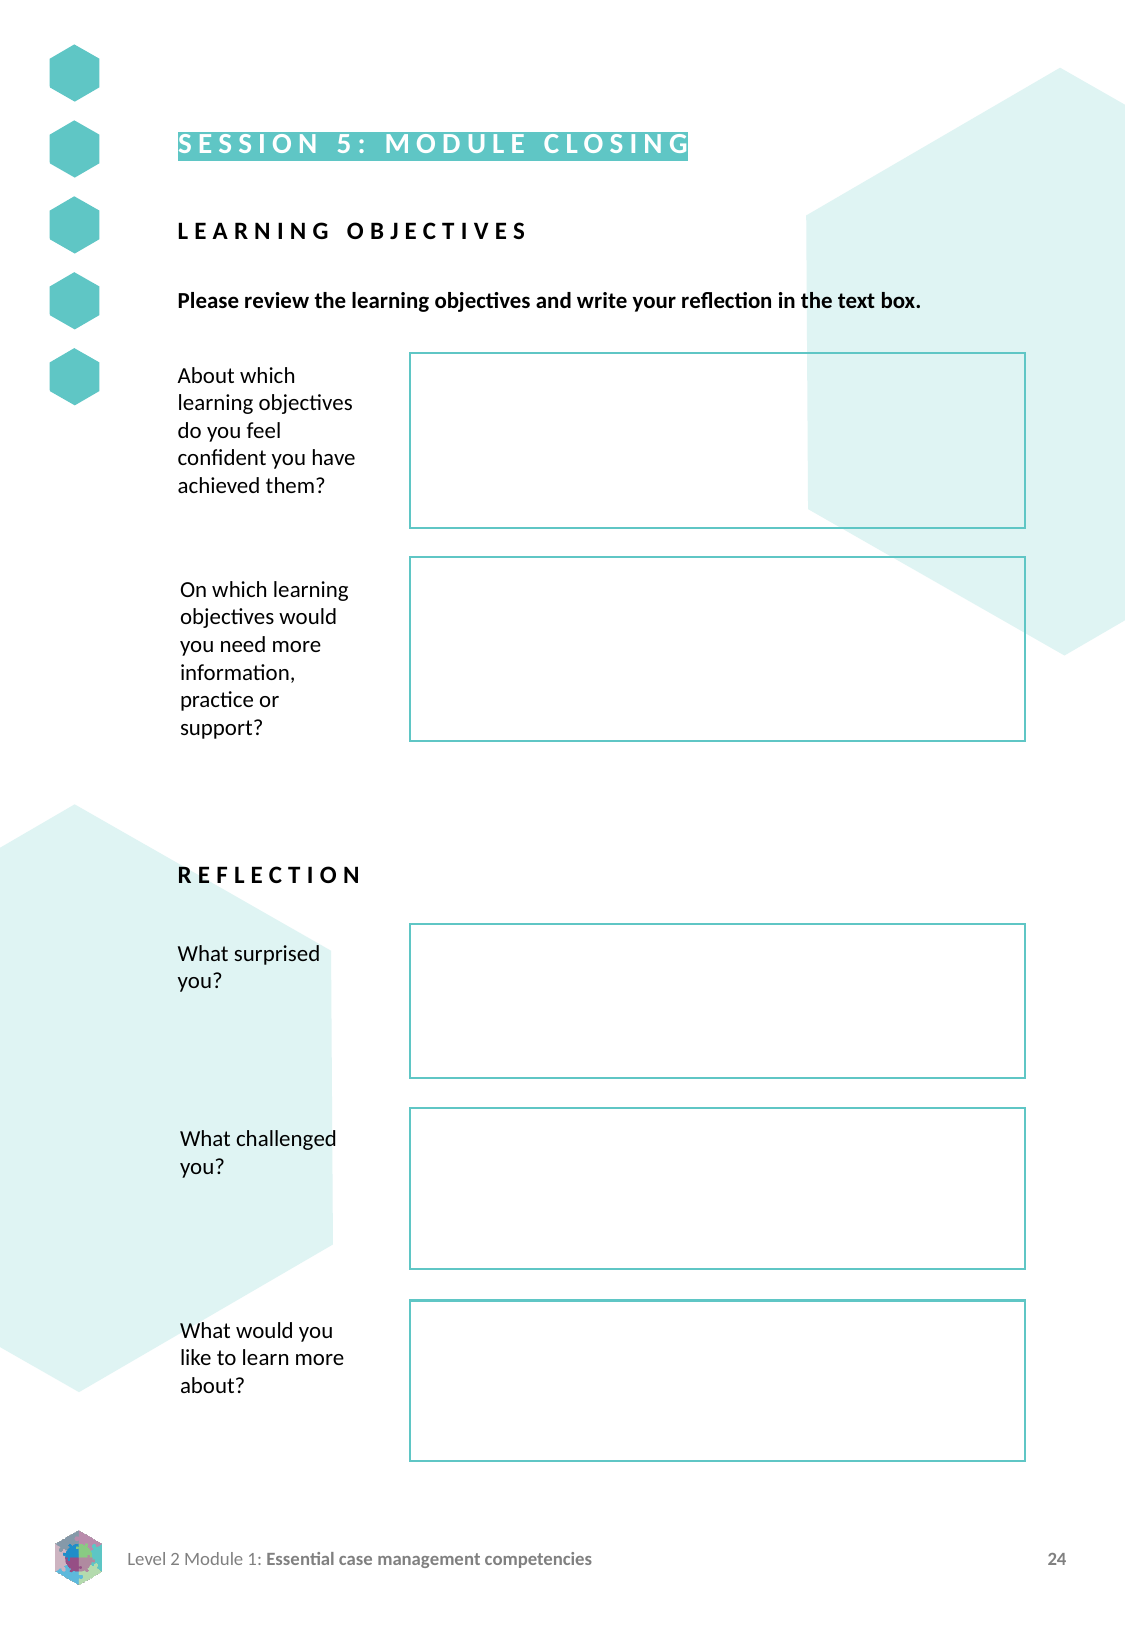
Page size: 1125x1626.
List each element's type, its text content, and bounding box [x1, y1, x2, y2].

text_box Please review the learning objectives and write your reflection in the text box. [162, 278, 1027, 321]
text_box About which learning objectives do you feel confident you have achieved them? [162, 345, 380, 513]
text_box [409, 1299, 1026, 1462]
text_box [409, 352, 1026, 529]
text_box [409, 1107, 1026, 1270]
text_box [49, 44, 100, 102]
text_box On which learning objectives would you need more information, practice or support? [165, 559, 381, 755]
text_box [805, 66, 1125, 657]
text_box LEARNING OBJECTIVES [162, 207, 1025, 253]
text_box What surprised you? [162, 923, 380, 1008]
text_box What challenged you? [165, 1109, 381, 1194]
text_box [49, 272, 100, 330]
text_box [49, 348, 100, 406]
text_box What would you like to learn more about? [165, 1300, 381, 1413]
picture [55, 1530, 102, 1585]
text_box [49, 120, 100, 178]
text_box SESSION 5: MODULE CLOSING [163, 116, 1027, 167]
text_box REFLECTION [162, 850, 1025, 896]
text_box [409, 923, 1026, 1079]
text_box [409, 556, 1026, 742]
text_box [49, 196, 100, 254]
text_box [0, 803, 334, 1394]
